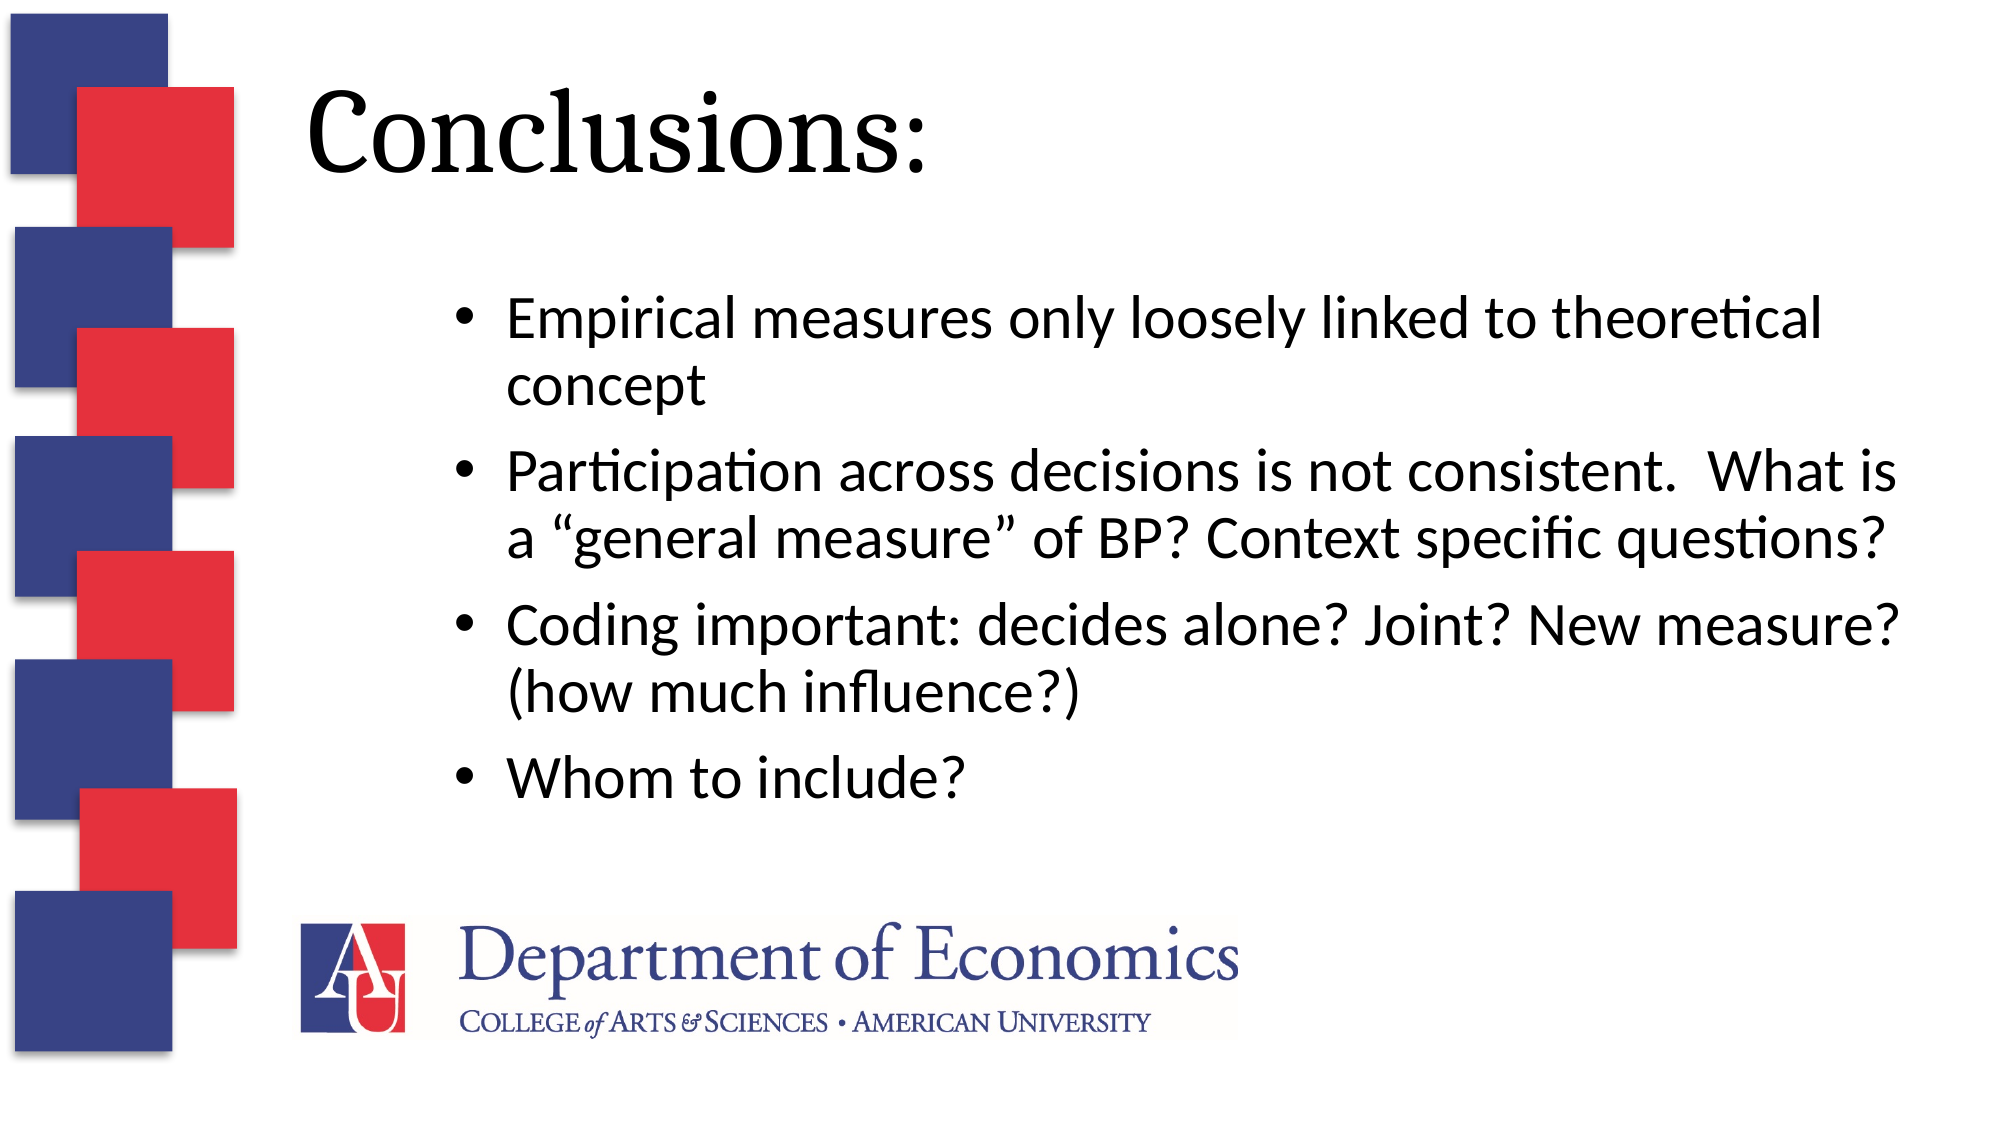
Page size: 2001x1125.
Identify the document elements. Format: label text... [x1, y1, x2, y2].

text_box [14, 658, 173, 821]
text_box [79, 787, 238, 950]
text_box [14, 890, 173, 1052]
text_box [76, 327, 235, 489]
text_box Empirical measures only loosely linked to theoretical concept Participation across decisions is not consistent. What is a “general measure” of BP? Context specific questions? Coding important: decides alone? Joint? New measure? (how much influence?) Whom to include? [438, 277, 1921, 891]
text_box [14, 435, 173, 598]
text_box [14, 226, 173, 388]
text_box [76, 550, 235, 712]
text_box [76, 86, 235, 249]
text_box Conclusions: [292, 60, 1921, 207]
text_box [10, 13, 169, 175]
picture [292, 915, 1238, 1040]
